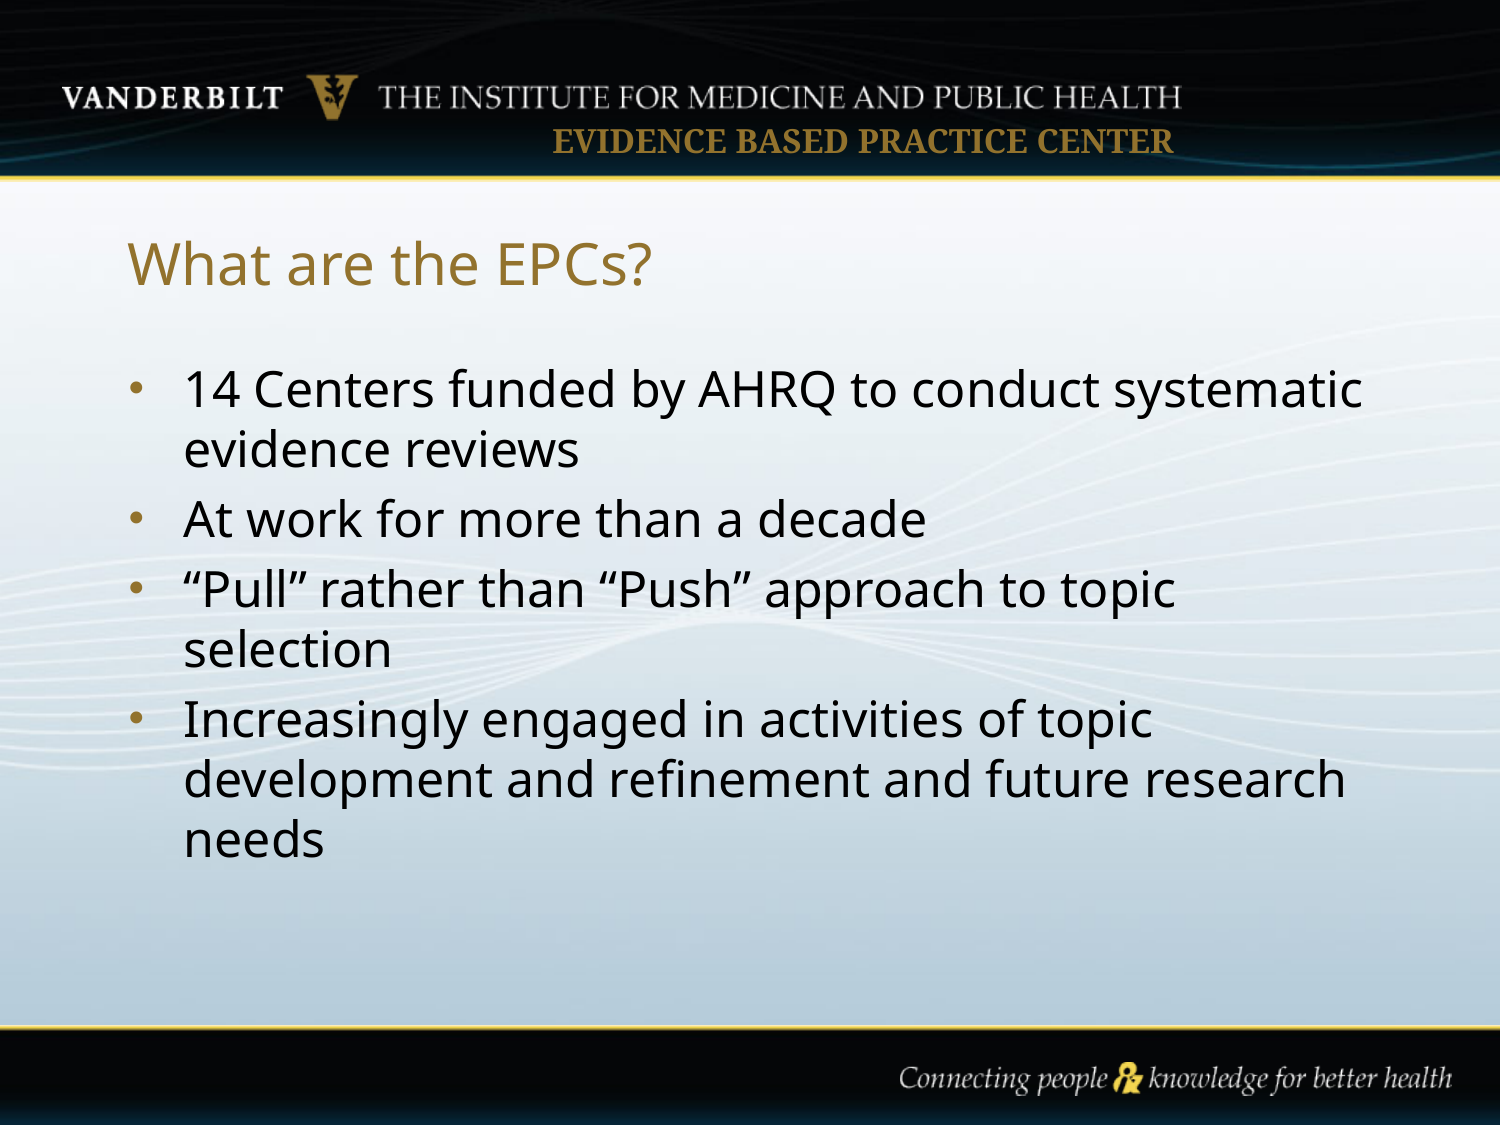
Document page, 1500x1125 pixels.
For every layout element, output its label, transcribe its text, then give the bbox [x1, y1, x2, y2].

list 14 Centers funded by AHRQ to conduct systematic evidence reviews At work for more than a decade “Pull” rather than “Push” approach to topic selection Increasingly engaged in activities of topic development and refinement and future research needs [112, 349, 1388, 988]
picture [0, 0, 1500, 1125]
title What are the EPCs? [112, 212, 1388, 313]
